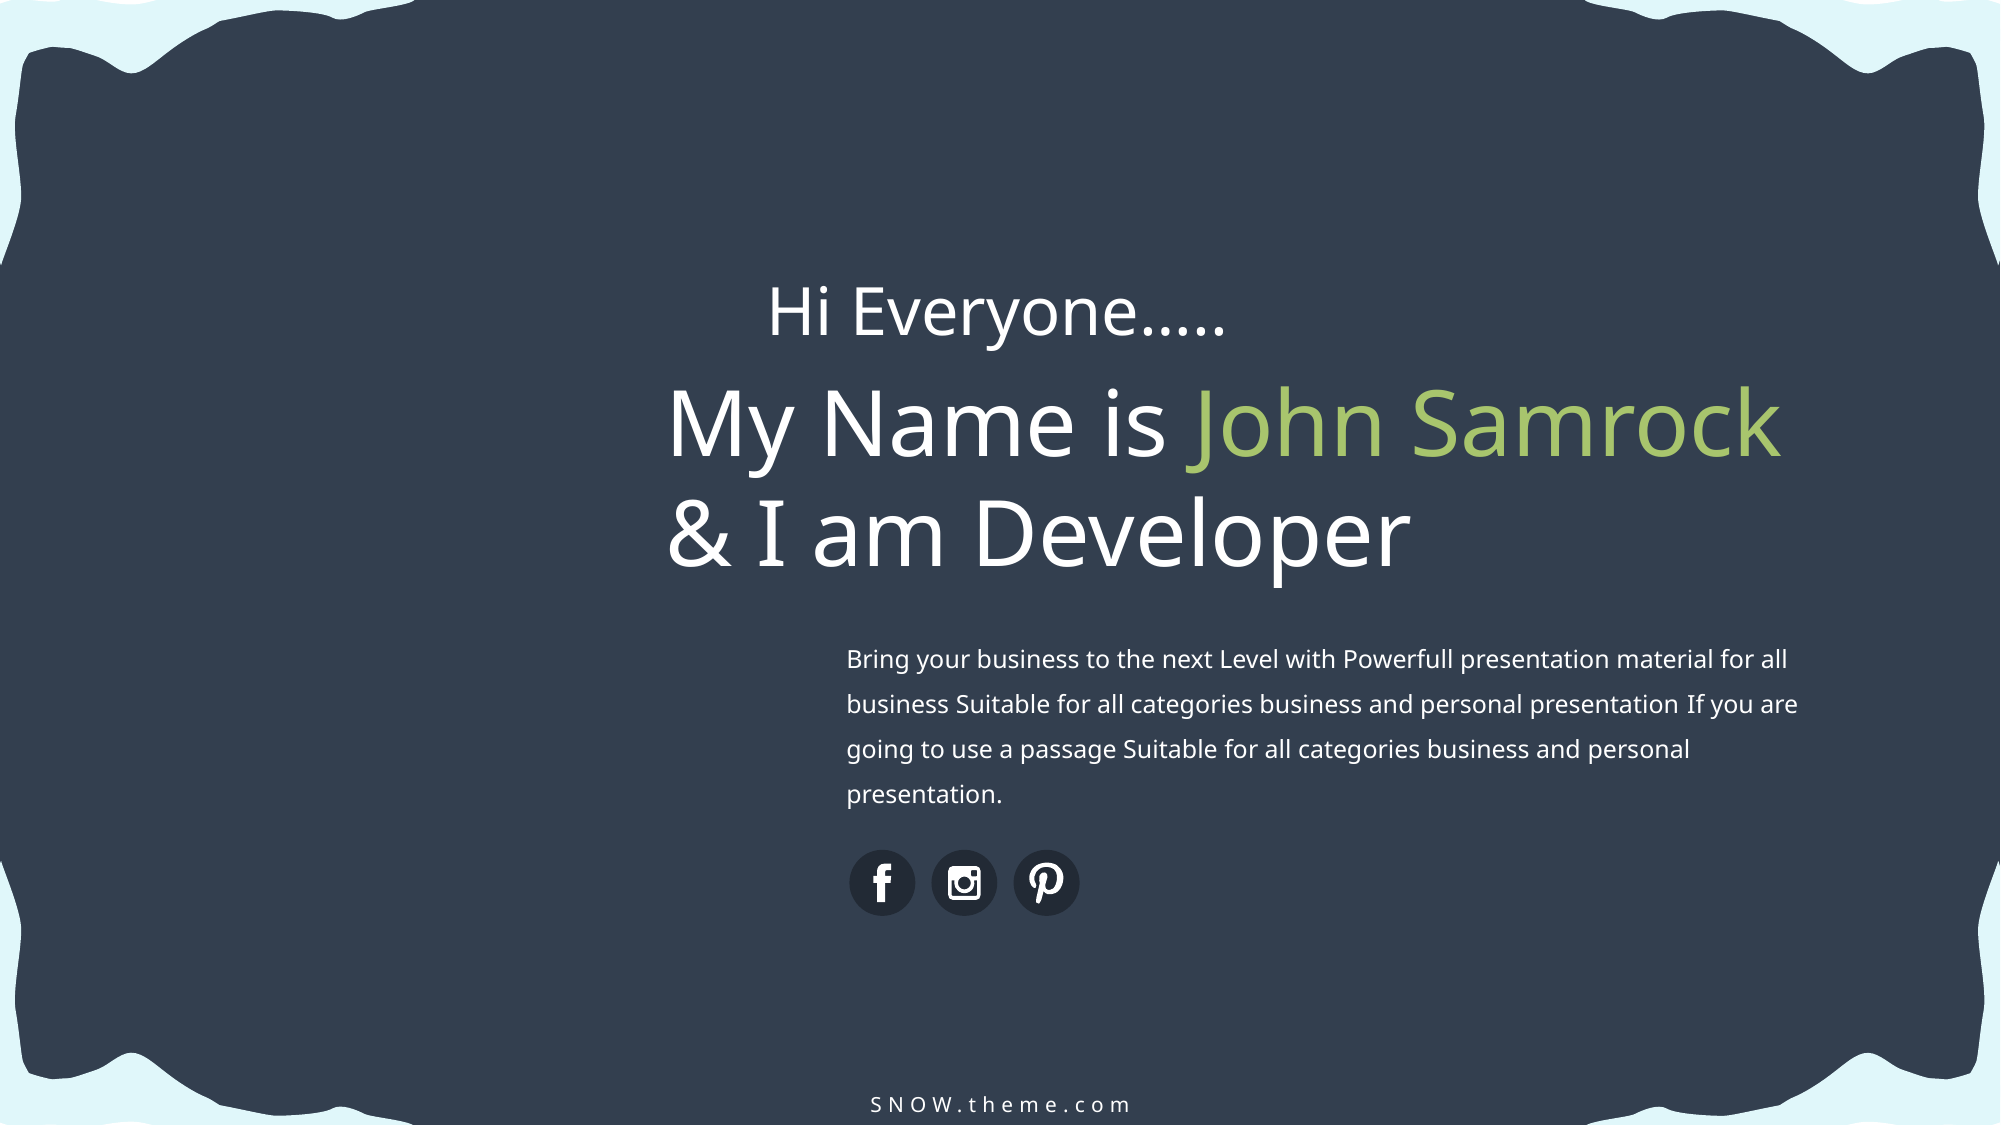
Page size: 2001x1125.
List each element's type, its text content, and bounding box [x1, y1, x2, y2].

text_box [849, 849, 916, 916]
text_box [931, 849, 998, 916]
text_box Hi Everyone….. [751, 261, 1244, 356]
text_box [1013, 849, 1080, 916]
text_box Bring your business to the next Level with Powerfull presentation material for all business Suitable for all categories business and personal presentation If you are going to use a passage Suitable for all categories business and personal presentation. [831, 621, 1862, 816]
text_box My Name is John Samrock & I am Developer [650, 356, 1798, 592]
